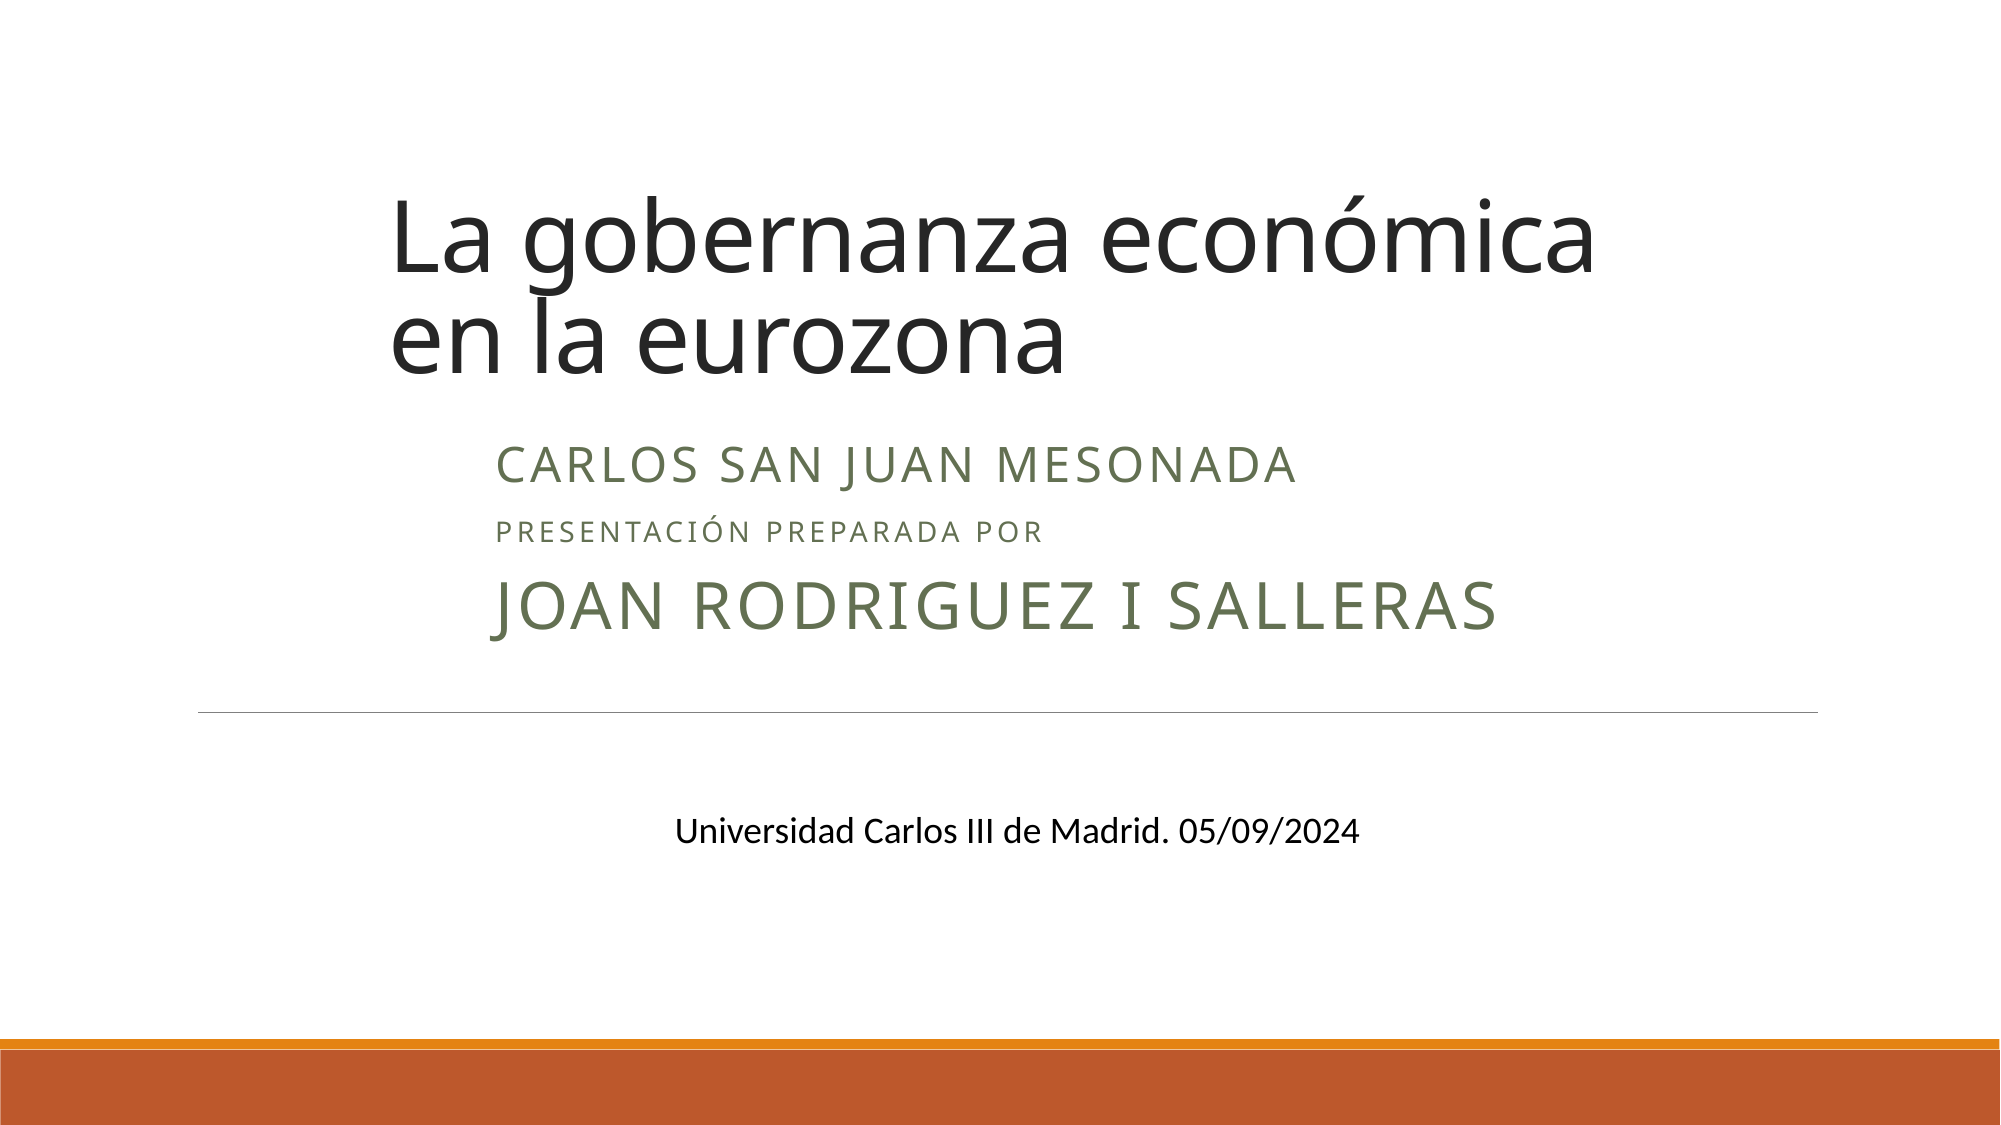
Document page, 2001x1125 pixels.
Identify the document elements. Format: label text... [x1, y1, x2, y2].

subtitle Carlos San Juan Mesonada Presentación preparada por Joan Rodriguez i Salleras [480, 432, 1531, 721]
text_box Universidad Carlos III de Madrid. 05/09/2024 [409, 798, 1626, 859]
title La gobernanza económica en la eurozona [373, 160, 1649, 402]
